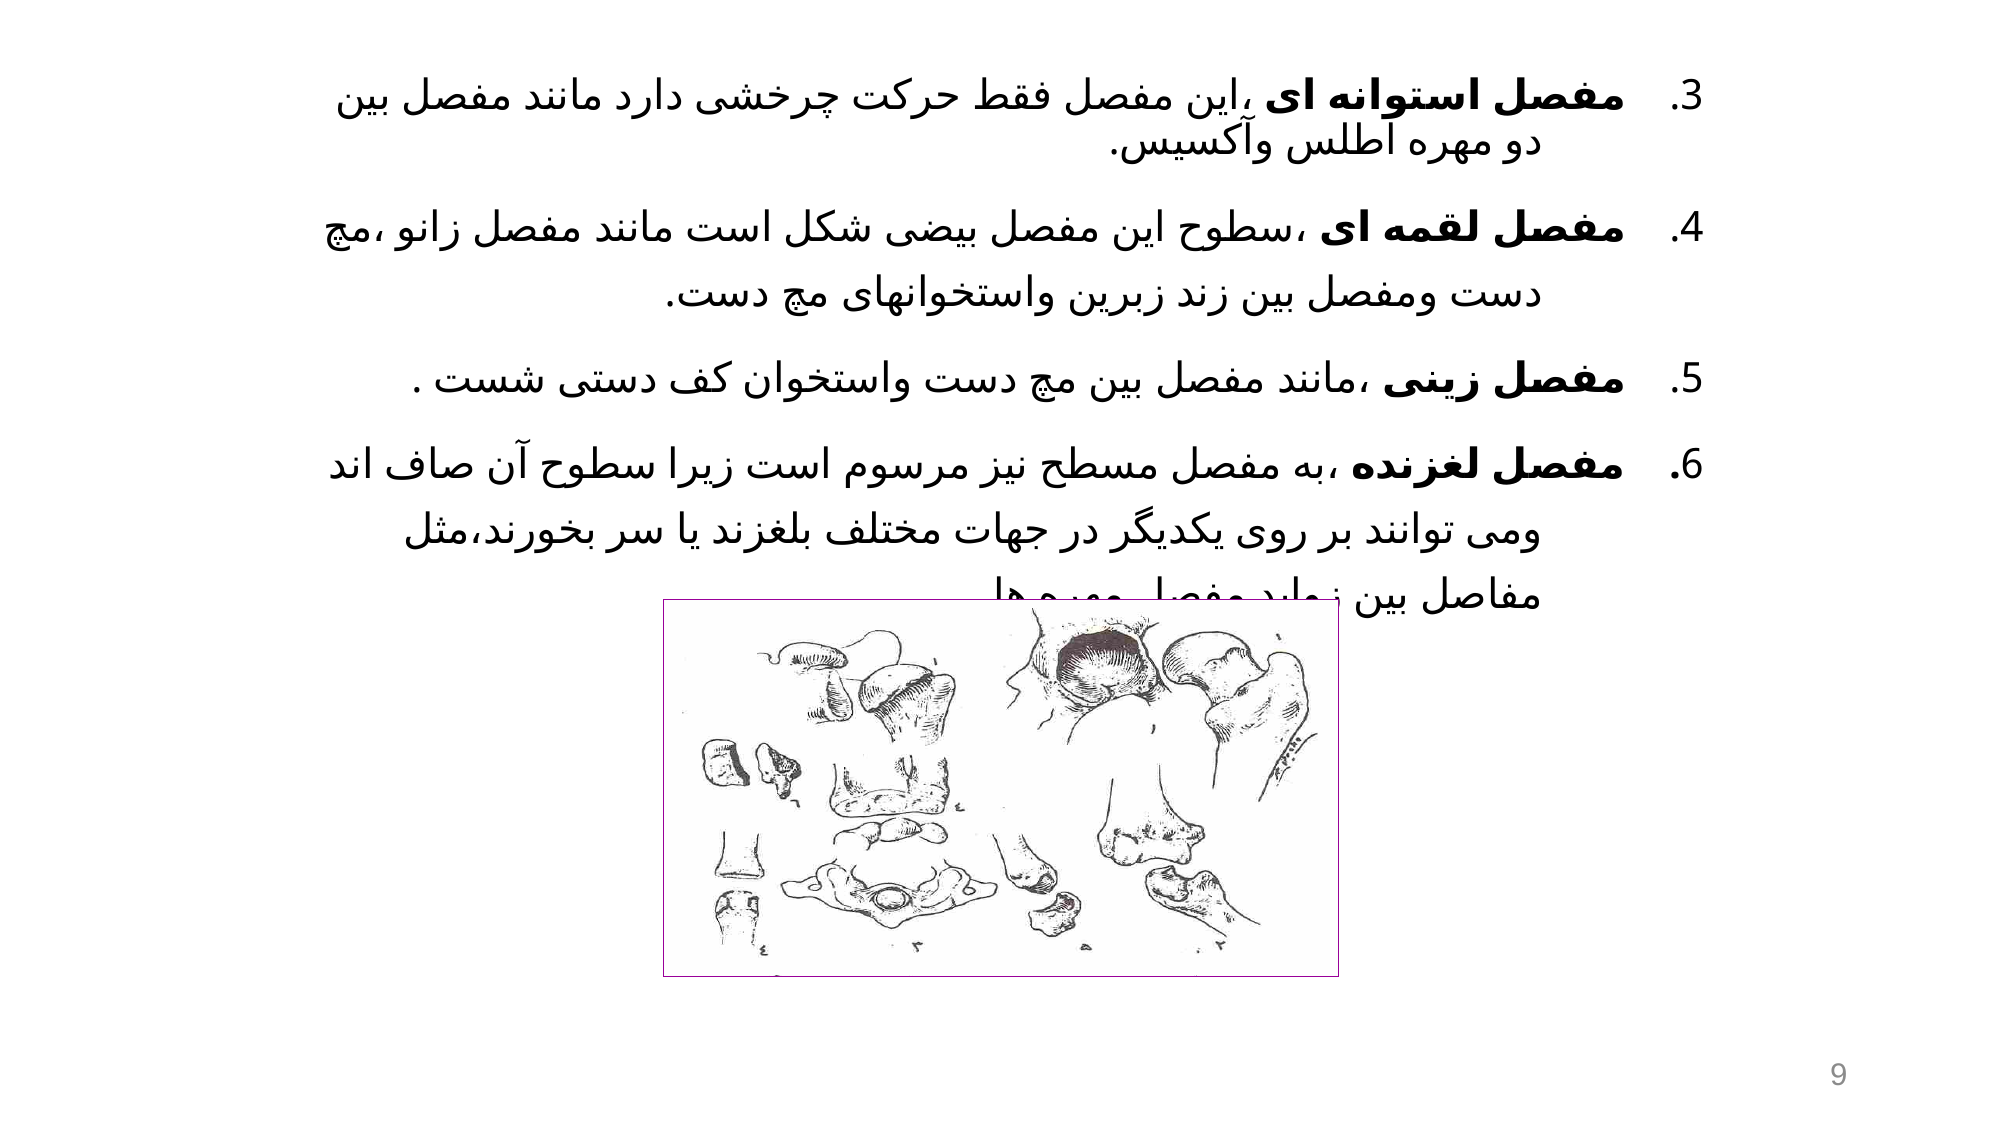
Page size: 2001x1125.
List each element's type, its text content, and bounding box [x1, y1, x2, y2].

list 3. مفصل استوانه ای ،این مفصل فقط حرکت چرخشی دارد مانند مفصل بین دو مهره اطلس وآکسیس. 4. مفصل لقمه ای ،سطوح این مفصل بیضی شکل است مانند مفصل زانو ،مچ دست ومفصل بین زند زبرین واستخوانهای مچ دست. 5. مفصل زینی ،مانند مفصل بین مچ دست واستخوان کف دستی شست . 6. مفصل لغزنده ،به مفصل مسطح نیز مرسوم است زیرا سطوح آن صاف اند ومی توانند بر روی یکدیگر در جهات مختلف بلغزند یا سر بخورند،مثل مفاصل بین زواید مفصل مهره ها [281, 66, 1719, 621]
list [663, 599, 1339, 977]
slide_number 9 [1412, 1042, 1863, 1103]
